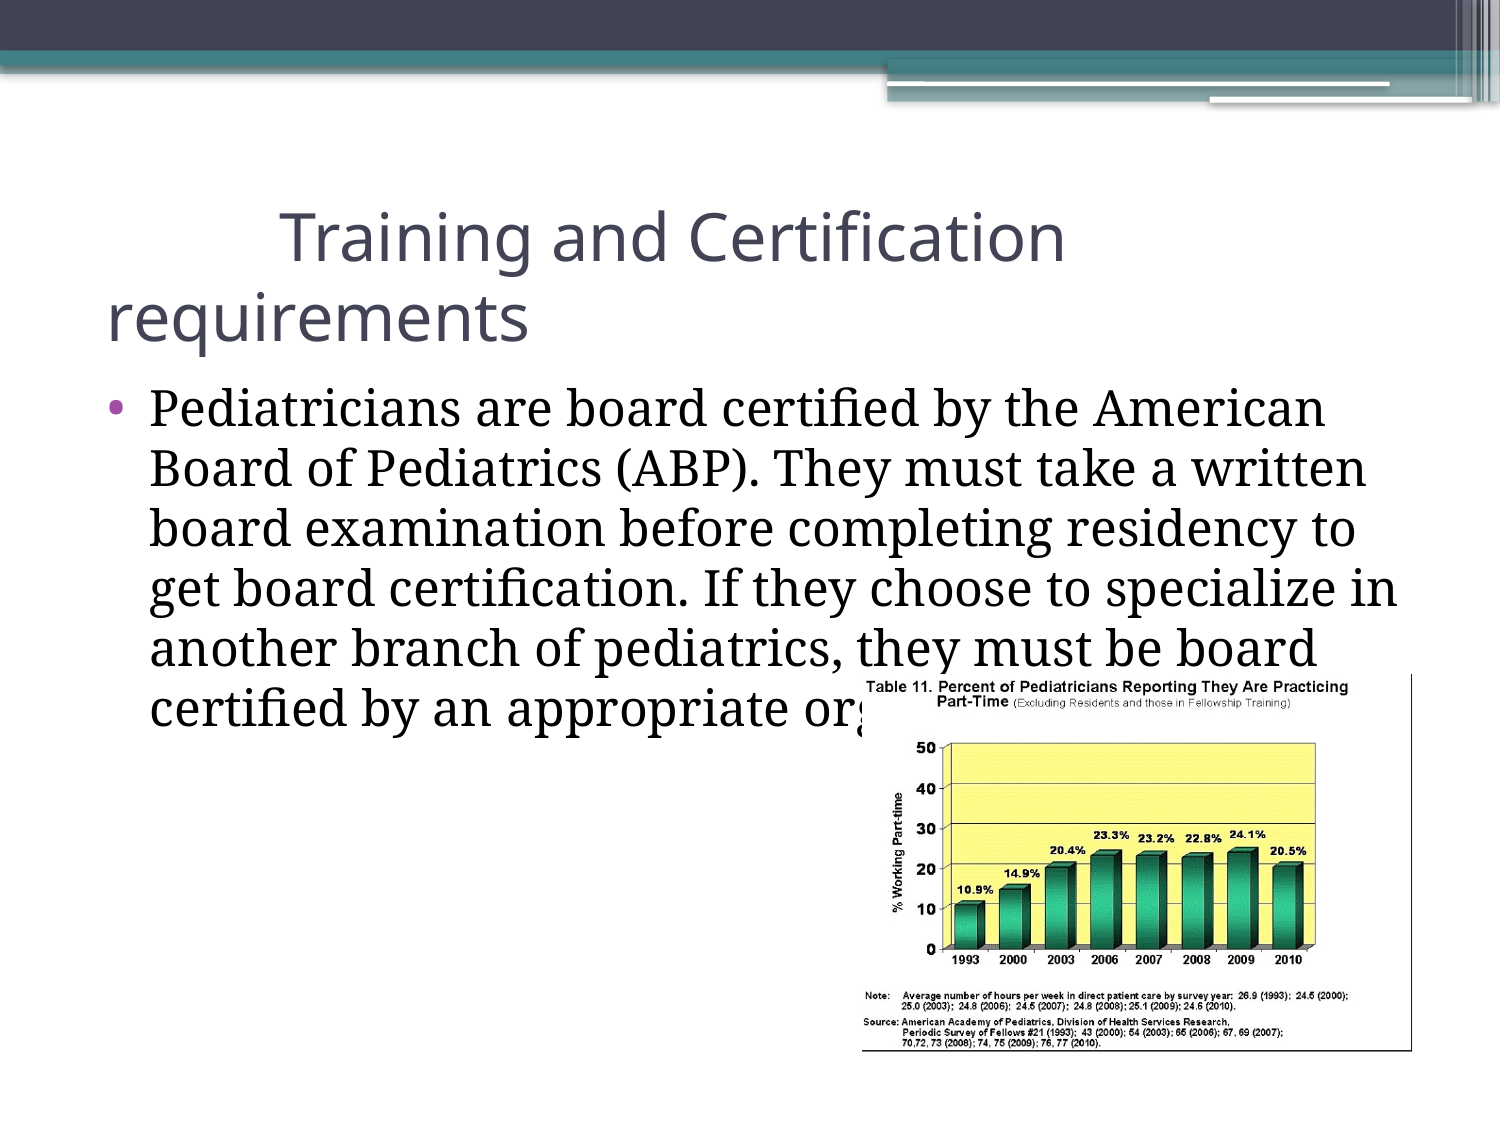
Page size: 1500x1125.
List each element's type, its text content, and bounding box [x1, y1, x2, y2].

list Pediatricians are board certified by the American Board of Pediatrics (ABP). They must take a written board examination before completing residency to get board certification. If they choose to specialize in another branch of pediatrics, they must be board certified by an appropriate organization. [75, 368, 1425, 1079]
title Training and Certification requirements [75, 187, 1425, 363]
picture [862, 674, 1413, 1052]
